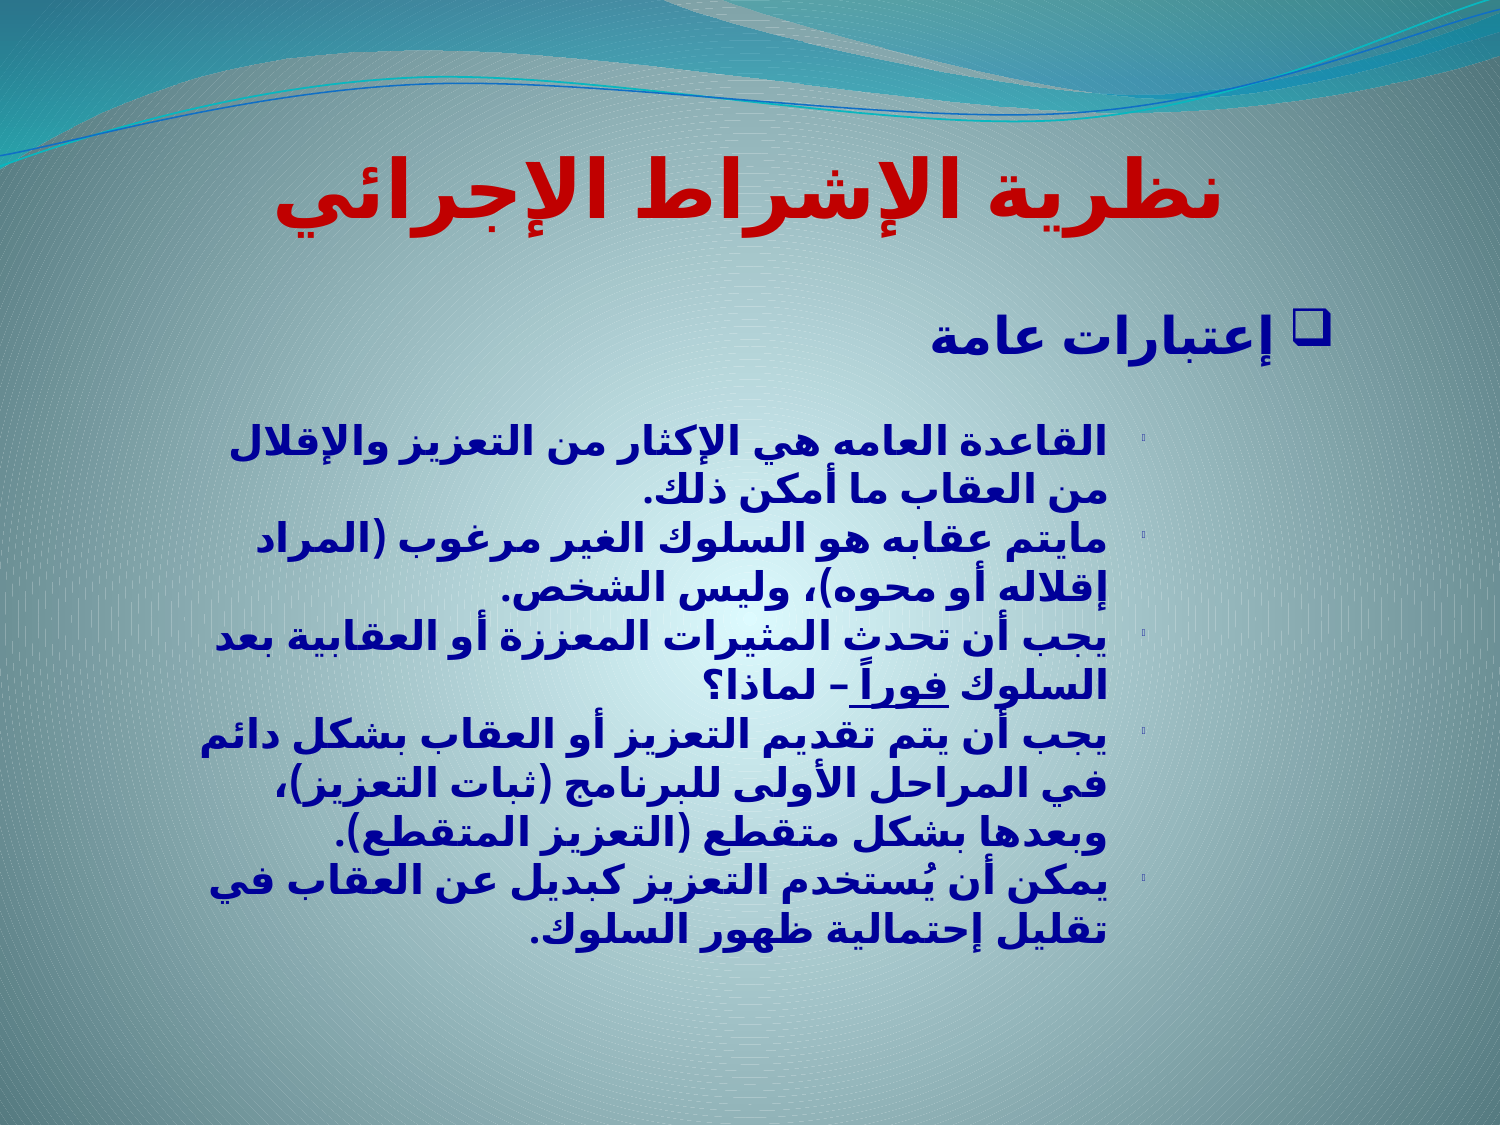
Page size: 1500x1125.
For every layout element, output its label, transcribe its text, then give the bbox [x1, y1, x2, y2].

text_box إعتبارات عامة القاعدة العامه هي الإكثار من التعزيز والإقلال من العقاب ما أمكن ذلك. مايتم عقابه هو السلوك الغير مرغوب (المراد إقلاله أو محوه)، وليس الشخص. يجب أن تحدث المثيرات المعززة أو العقابية بعد السلوك فوراً – لماذا؟ يجب أن يتم تقديم التعزيز أو العقاب بشكل دائم في المراحل الأولى للبرنامج (ثبات التعزيز)، وبعدها بشكل متقطع (التعزيز المتقطع). يمكن أن يُستخدم التعزيز كبديل عن العقاب في تقليل إحتمالية ظهور السلوك. [150, 295, 1350, 956]
text_box نظرية الإشراط الإجرائي [150, 102, 1350, 270]
